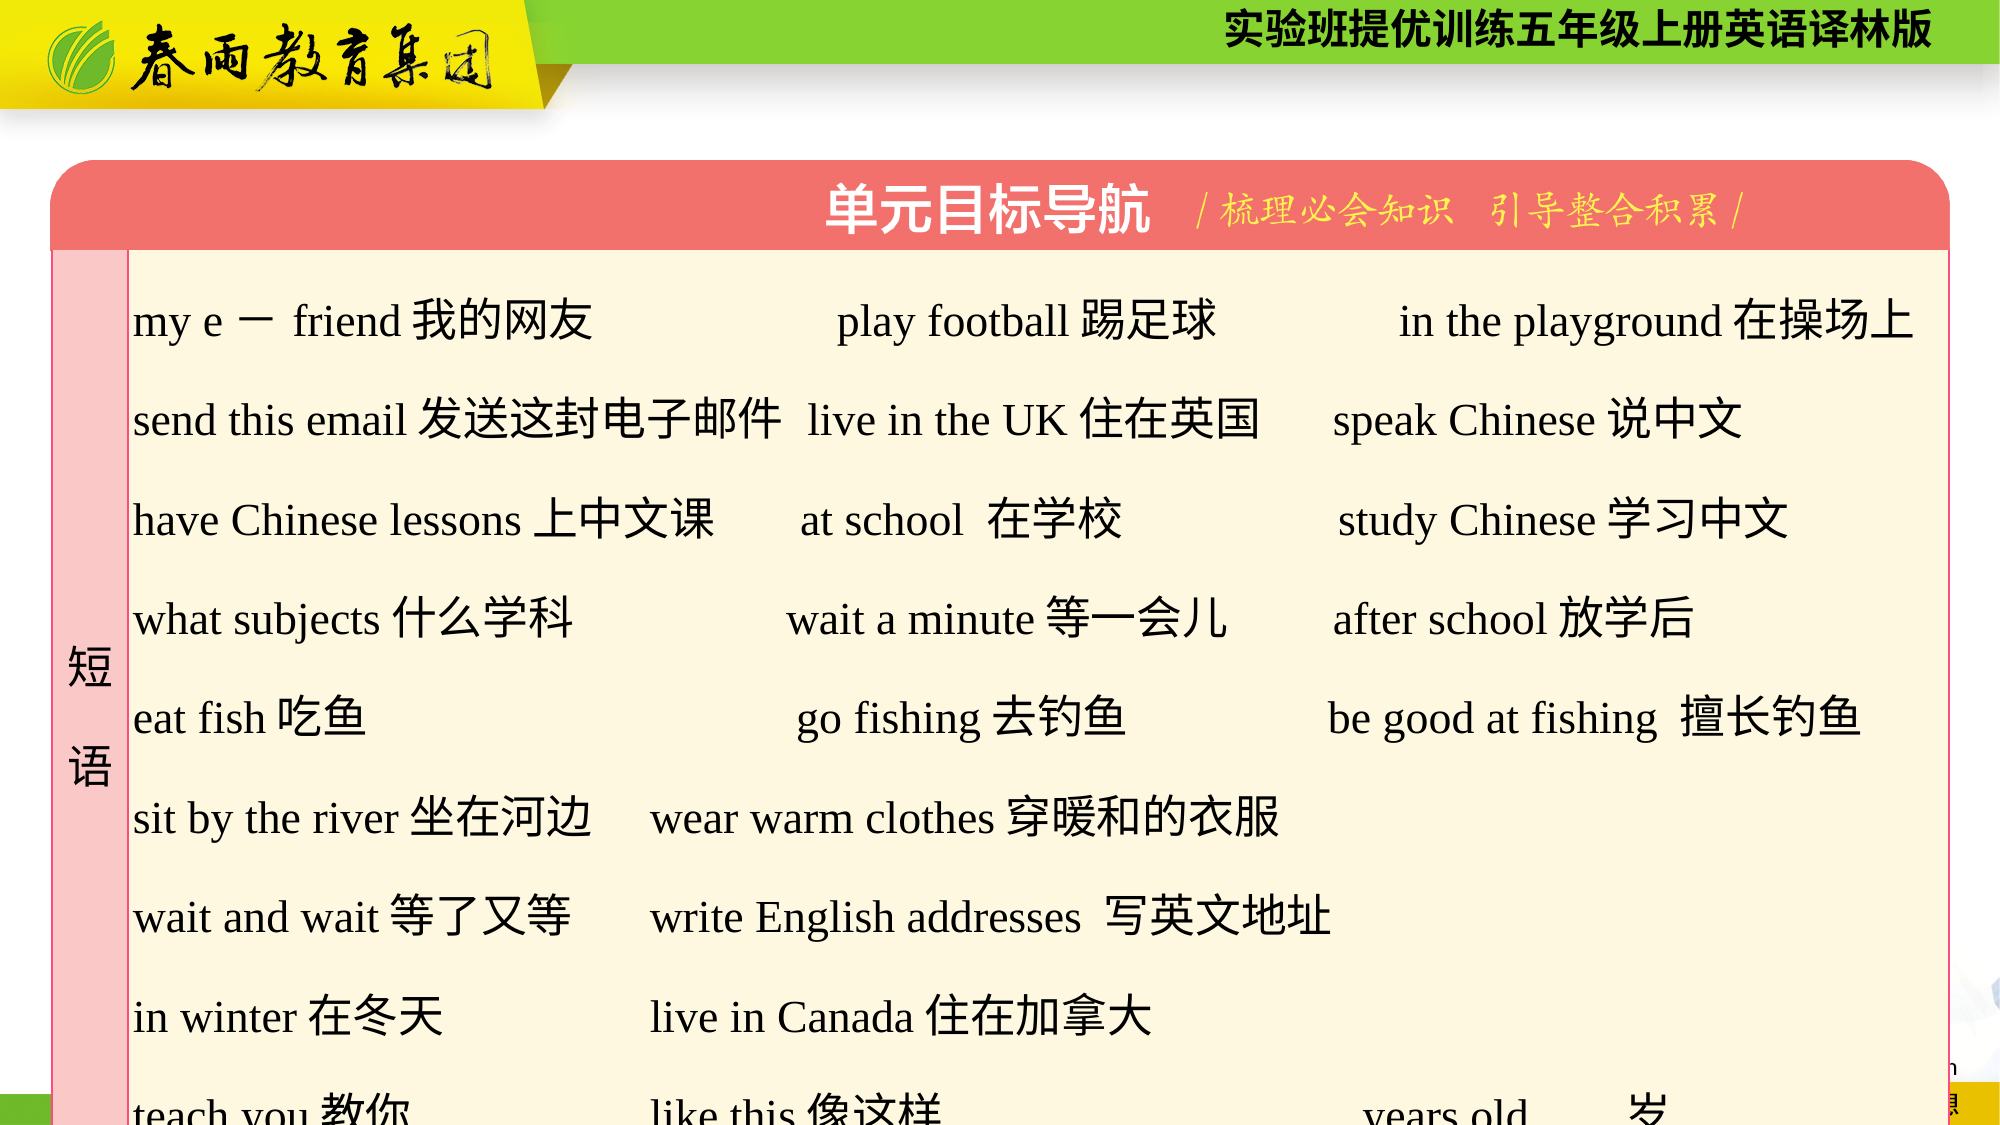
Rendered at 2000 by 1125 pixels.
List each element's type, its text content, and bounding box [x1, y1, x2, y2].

table_header my e－friend我的网友 play football踢足球 in the playground在操场上 send this email发送这封电子邮件 live in the UK住在英国 speak Chinese说中文 have Chinese lessons上中文课 at school 在学校 study Chinese学习中文 what subjects什么学科 wait a minute等一会儿 after school放学后 eat fish吃鱼 go fishing去钓鱼 be good at fishing 擅长钓鱼 sit by the river坐在河边 wear warm clothes穿暖和的衣服 wait and wait等了又等 write English addresses 写英文地址 in winter在冬天 live in Canada住在加拿大 teach you教你 like this像这样 ...years old ……岁 [129, 262, 1948, 1125]
picture [0, 0, 2000, 1125]
table_header 短语 [53, 262, 127, 1125]
